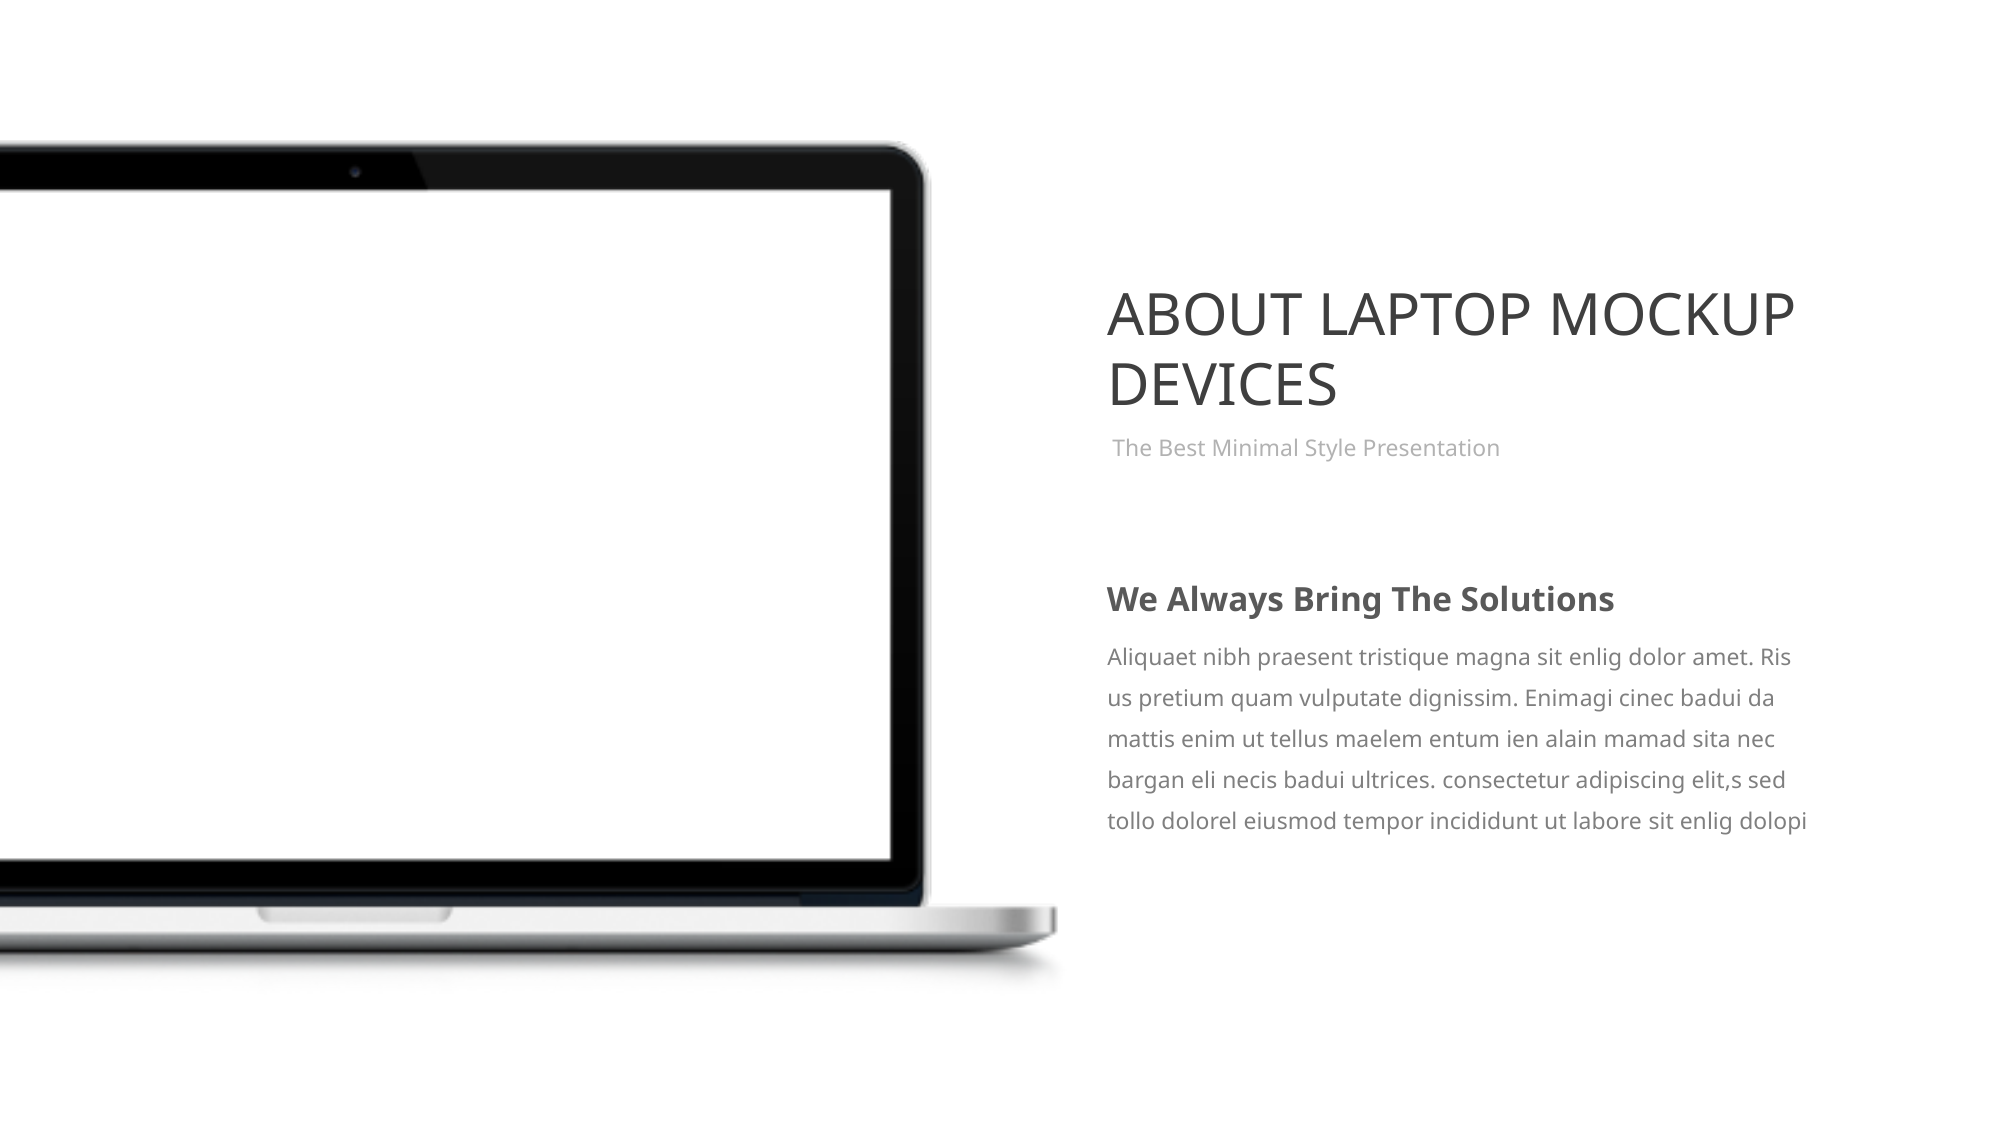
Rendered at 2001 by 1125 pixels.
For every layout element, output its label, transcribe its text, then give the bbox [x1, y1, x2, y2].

picture [0, 140, 1068, 1001]
text_box We Always Bring The Solutions [1092, 570, 1631, 620]
text_box ABOUT LAPTOP MOCKUP DEVICES [1092, 269, 1827, 425]
text_box Aliquaet nibh praesent tristique magna sit enlig dolor amet. Ris us pretium quam vulputate dignissim. Enimagi cinec badui da mattis enim ut tellus maelem entum ien alain mamad sita nec bargan eli necis badui ultrices. consectetur adipiscing elit,s sed tollo dolorel eiusmod tempor incididunt ut labore sit enlig dolopi [1092, 620, 1827, 842]
text_box The Best Minimal Style Presentation [1097, 426, 1517, 469]
